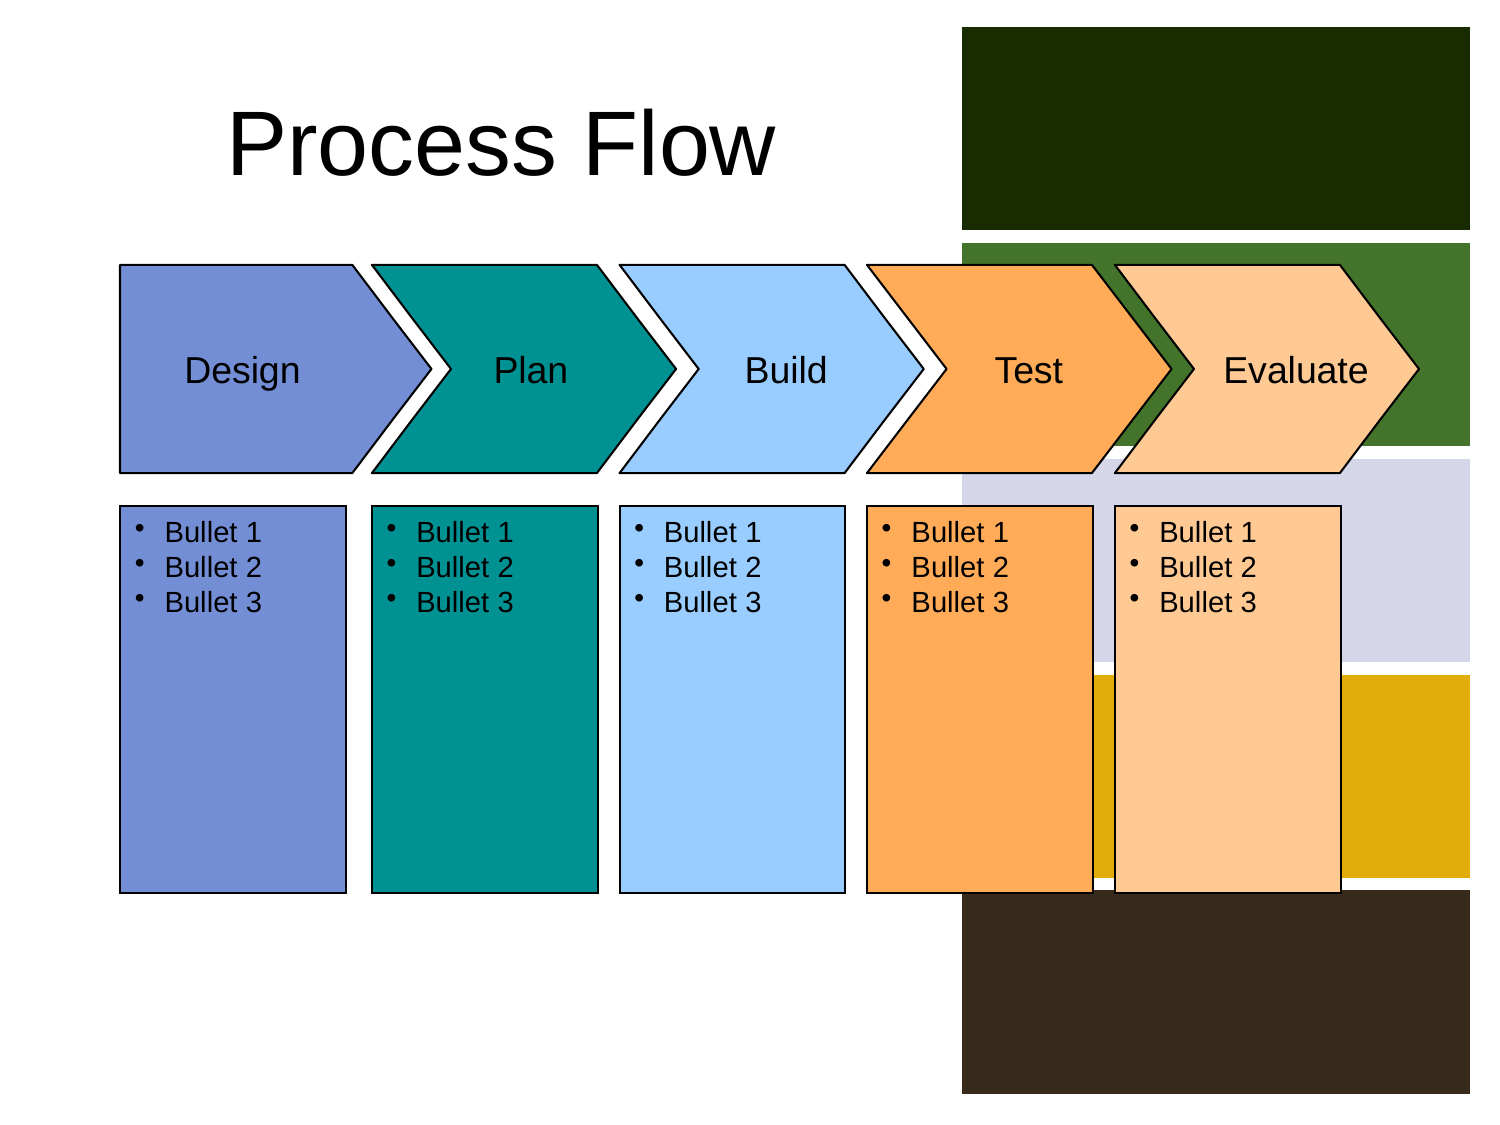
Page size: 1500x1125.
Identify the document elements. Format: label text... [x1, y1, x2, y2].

text_box Test [979, 338, 1079, 399]
text_box [371, 264, 677, 474]
text_box Bullet 1 Bullet 2 Bullet 3 [120, 506, 346, 893]
text_box [120, 264, 432, 474]
text_box Plan [478, 338, 584, 399]
title Process Flow [79, 45, 924, 233]
text_box [1114, 264, 1420, 474]
text_box Bullet 1 Bullet 2 Bullet 3 [1114, 506, 1341, 893]
text_box Design [169, 338, 316, 399]
text_box Bullet 1 Bullet 2 Bullet 3 [866, 506, 1093, 893]
text_box Bullet 1 Bullet 2 Bullet 3 [371, 506, 598, 893]
text_box Build [729, 338, 843, 399]
text_box [866, 264, 1172, 474]
text_box Bullet 1 Bullet 2 Bullet 3 [619, 506, 846, 893]
text_box Evaluate [1208, 338, 1384, 399]
text_box [619, 264, 924, 474]
